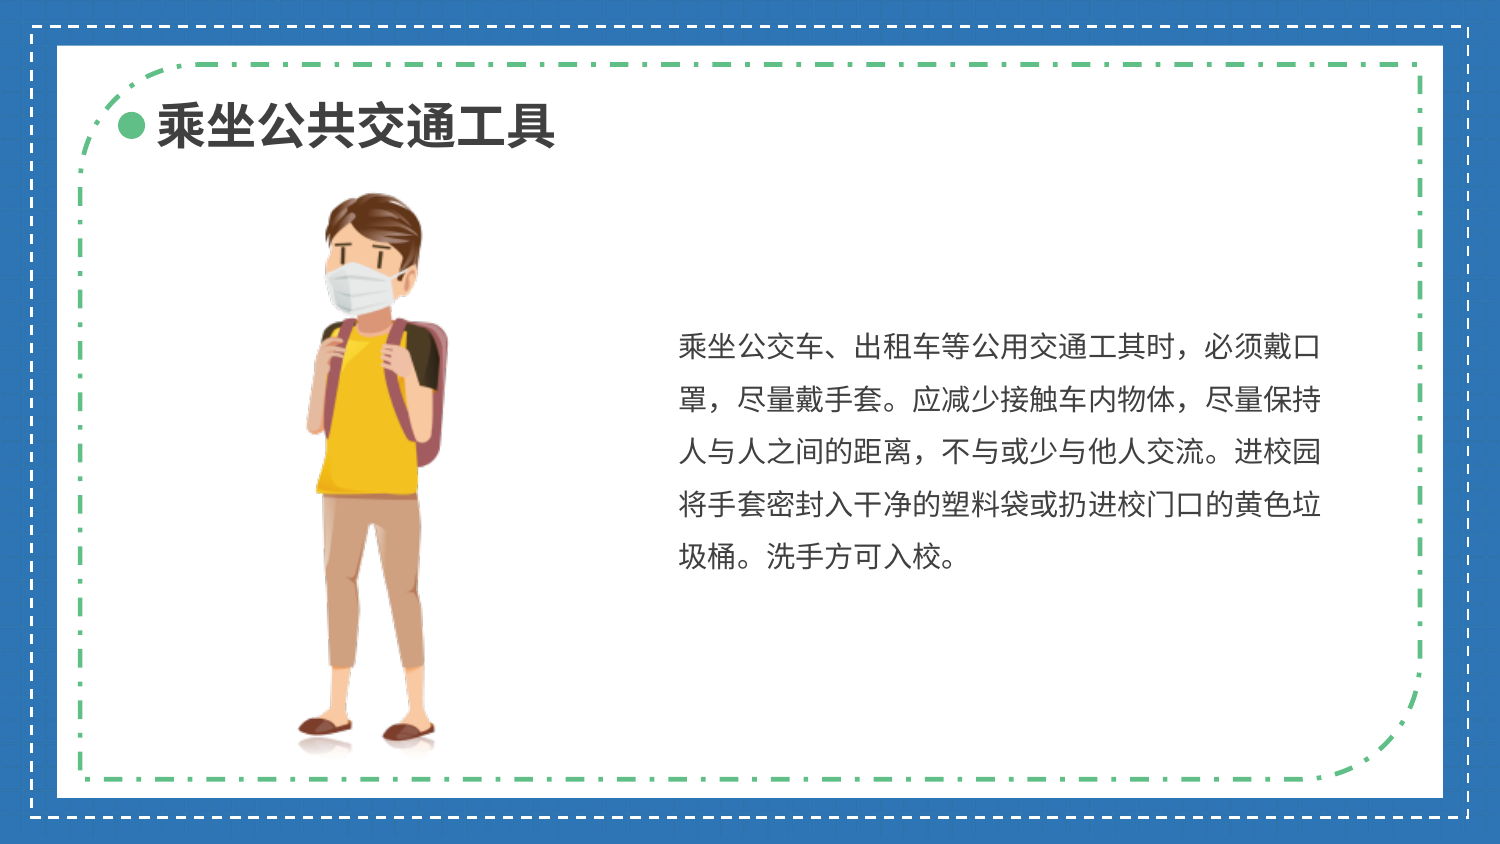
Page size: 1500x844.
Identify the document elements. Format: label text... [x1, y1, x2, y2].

text_box 乘坐公共交通工具 [145, 89, 726, 161]
text_box 乘坐公交车、出租车等公用交通工其时，必须戴口罩，尽量戴手套。应减少接触车内物体，尽量保持人与人之间的距离，不与或少与他人交流。进校园将手套密封入干净的塑料袋或扔进校门口的黄色垃圾桶。洗手方可入校。 [726, 305, 1338, 580]
picture [68, 186, 726, 844]
text_box [0, 0, 1499, 837]
text_box [116, 110, 147, 140]
text_box [ [79, 63, 1421, 781]
